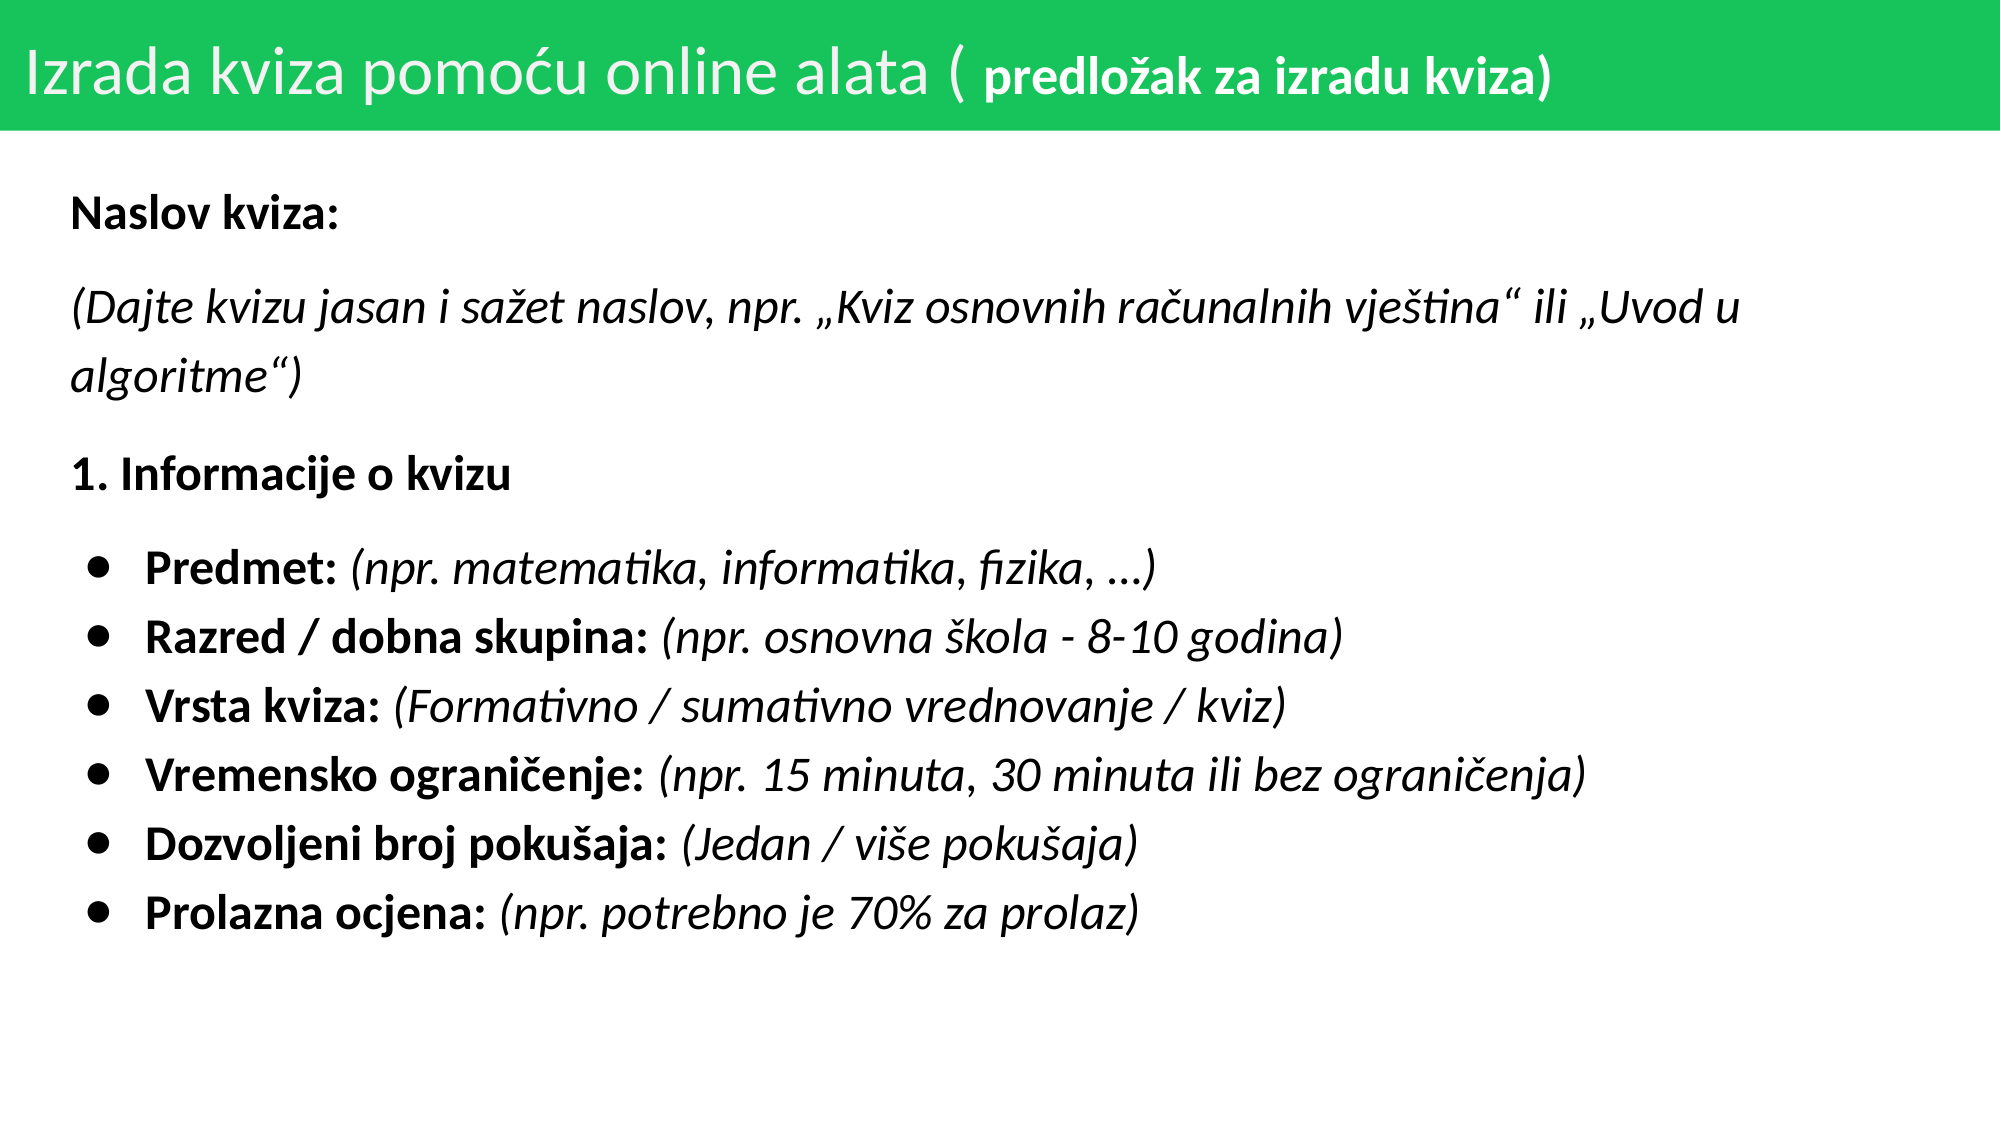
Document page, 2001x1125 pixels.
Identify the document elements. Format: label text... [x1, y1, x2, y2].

text_box Naslov kviza: (Dajte kvizu jasan i sažet naslov, npr. „Kviz osnovnih računalnih vještina“ ili „Uvod u algoritme“) 1. Informacije o kvizu Predmet: (npr. matematika, informatika, fizika, …) Razred / dobna skupina: (npr. osnovna škola - 8-10 godina) Vrsta kviza: (Formativno / sumativno vrednovanje / kviz) Vremensko ograničenje: (npr. 15 minuta, 30 minuta ili bez ograničenja) Dozvoljeni broj pokušaja: (Jedan / više pokušaja) Prolazna ocjena: (npr. potrebno je 70% za prolaz) [55, 155, 1967, 1024]
title Izrada kviza pomoću online alata ( predložak za izradu kviza) [16, 13, 1976, 131]
